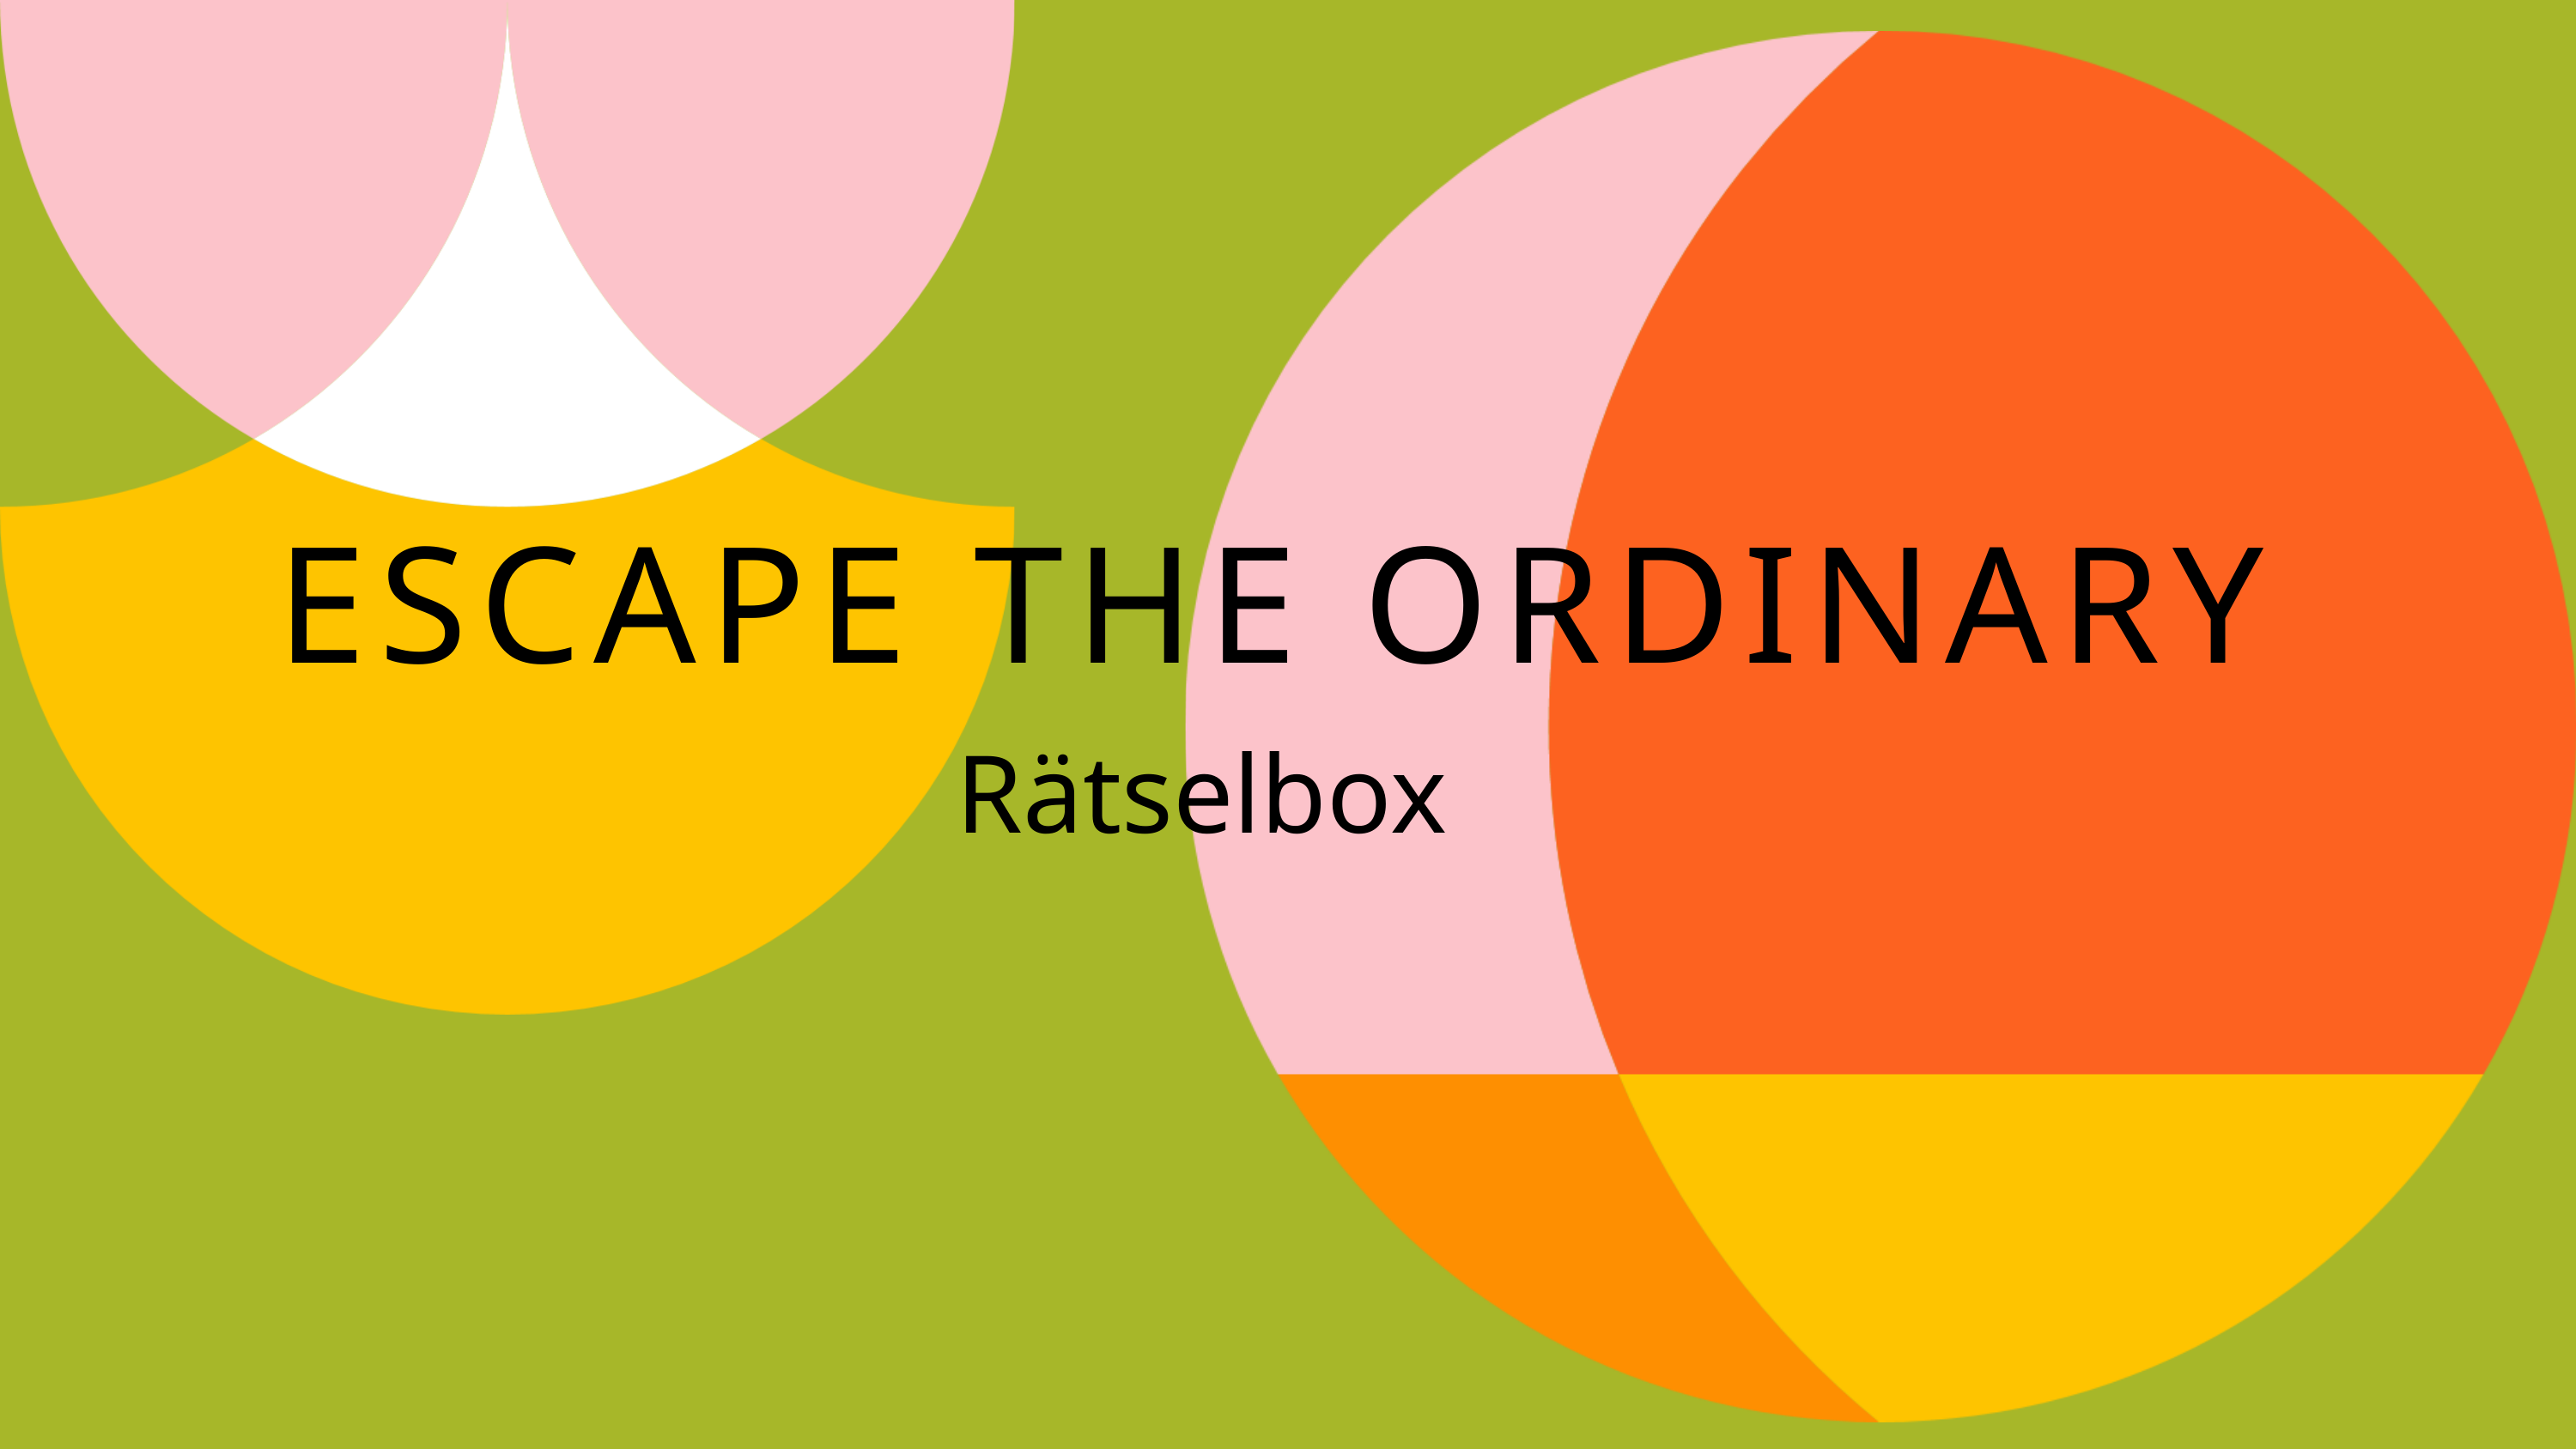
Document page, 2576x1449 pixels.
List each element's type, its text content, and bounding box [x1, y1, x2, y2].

text_box [0, 0, 1015, 1015]
text_box [1185, 31, 2576, 1422]
text_box ESCAPE THE ORDINARY [276, 524, 2300, 695]
text_box Rätselbox [956, 725, 1461, 855]
